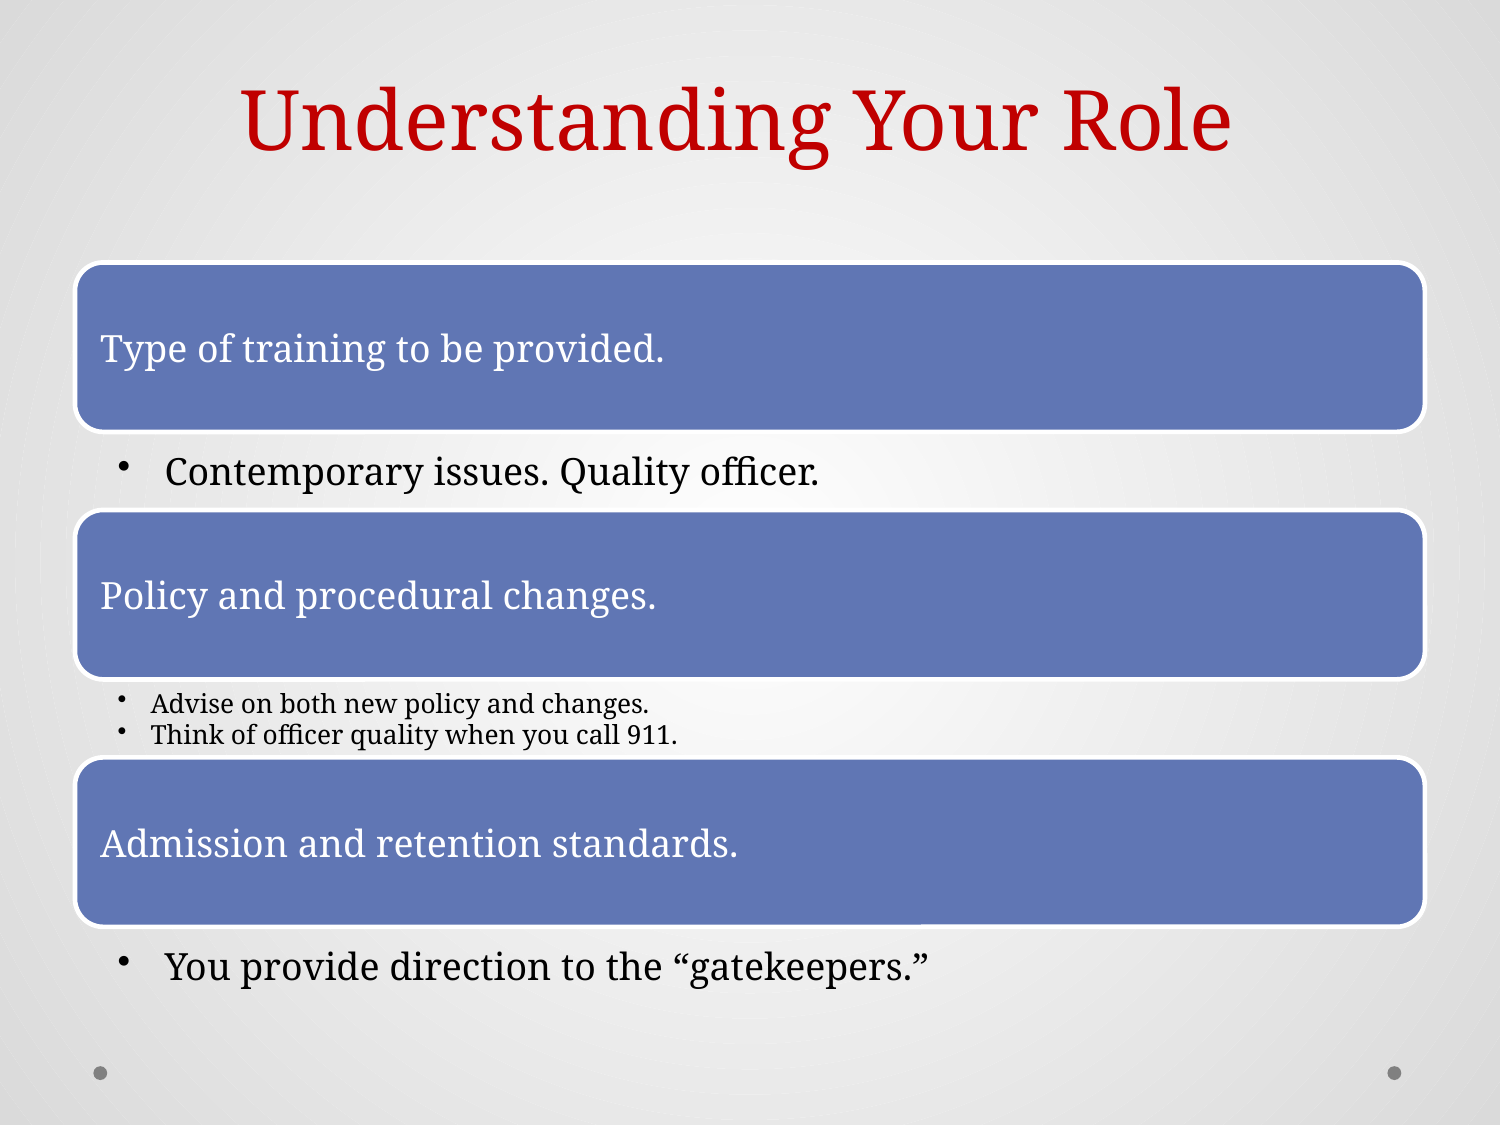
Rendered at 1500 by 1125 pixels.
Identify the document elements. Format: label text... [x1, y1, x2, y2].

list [74, 262, 1426, 1006]
title Understanding Your Role [112, 62, 1363, 175]
